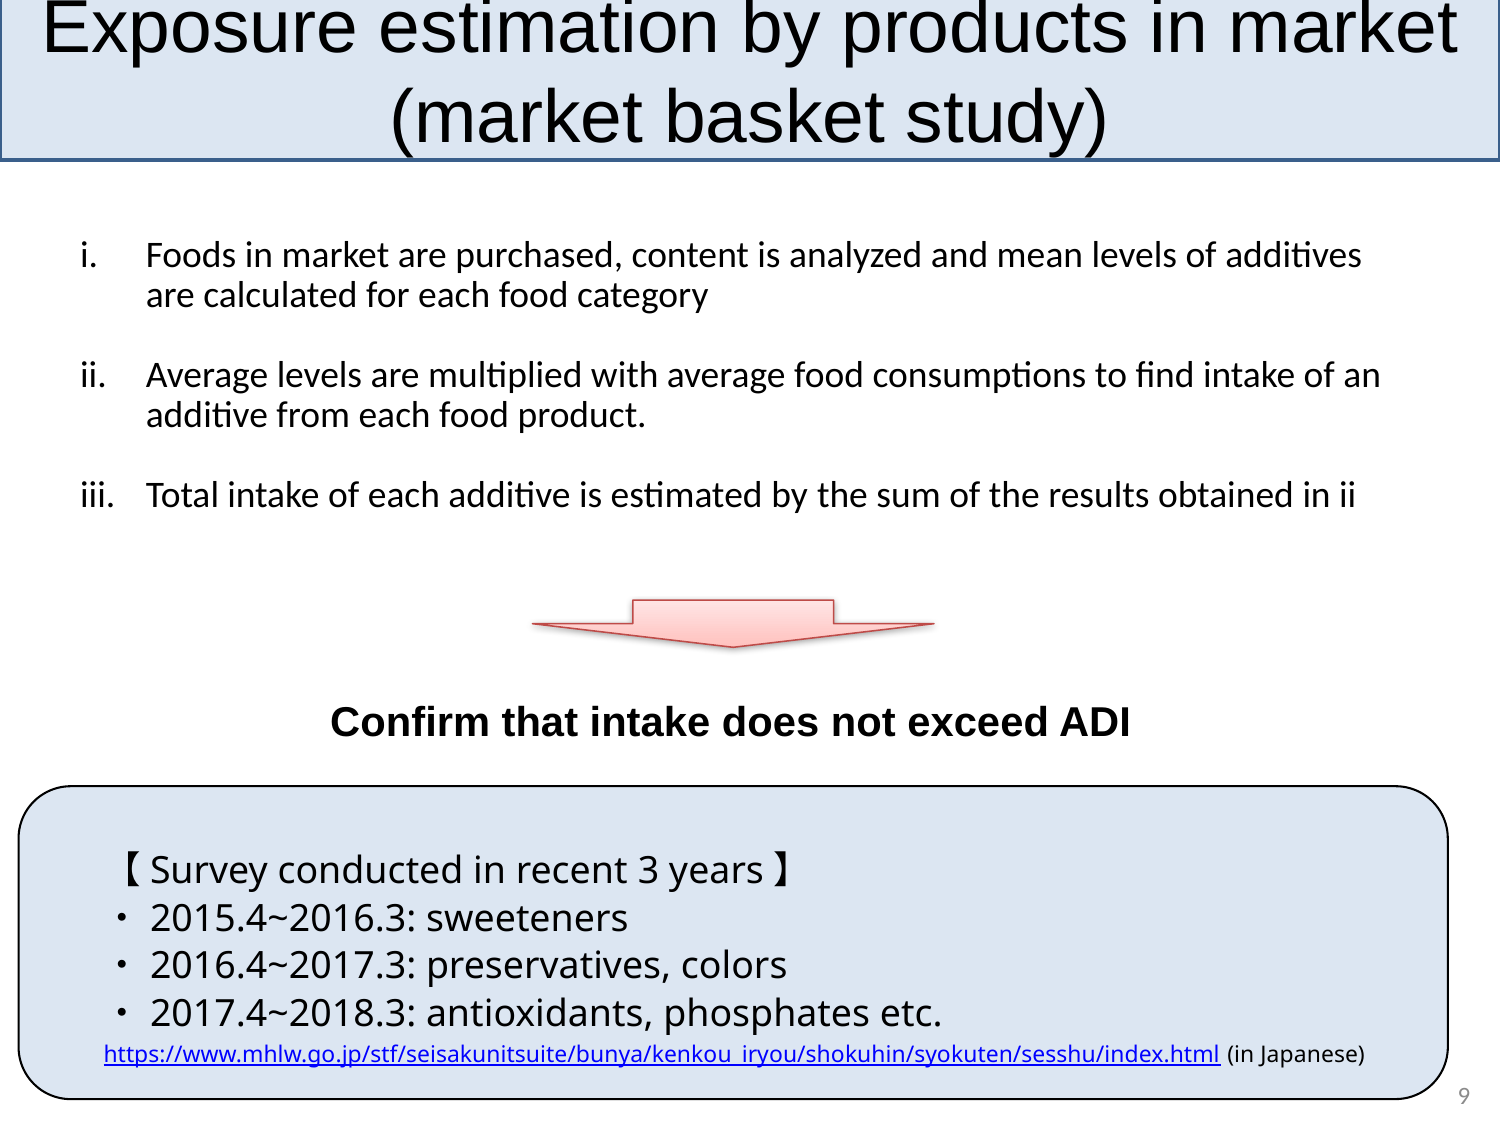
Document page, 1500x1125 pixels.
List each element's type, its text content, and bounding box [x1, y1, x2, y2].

text_box 【Survey conducted in recent 3 years】 ・2015.4~2016.3: sweeteners ・2016.4~2017.3: preservatives, colors ・2017.4~2018.3: antioxidants, phosphates etc. https://www.mhlw.go.jp/stf/seisakunitsuite/bunya/kenkou_iryou/shokuhin/syokuten/sesshu/index.html (in Japanese) [88, 843, 1500, 1125]
text_box Confirm that intake does not exceed ADI [55, 687, 1406, 753]
text_box [531, 599, 935, 649]
text_box Foods in market are purchased, content is analyzed and mean levels of additives are calculated for each food category Average levels are multiplied with average food consumptions to find intake of an additive from each food product. Total intake of each additive is estimated by the sum of the results obtained in ii [65, 227, 1435, 667]
text_box Exposure estimation by products in market (market basket study) [0, 0, 1500, 162]
text_box [18, 786, 1448, 1100]
